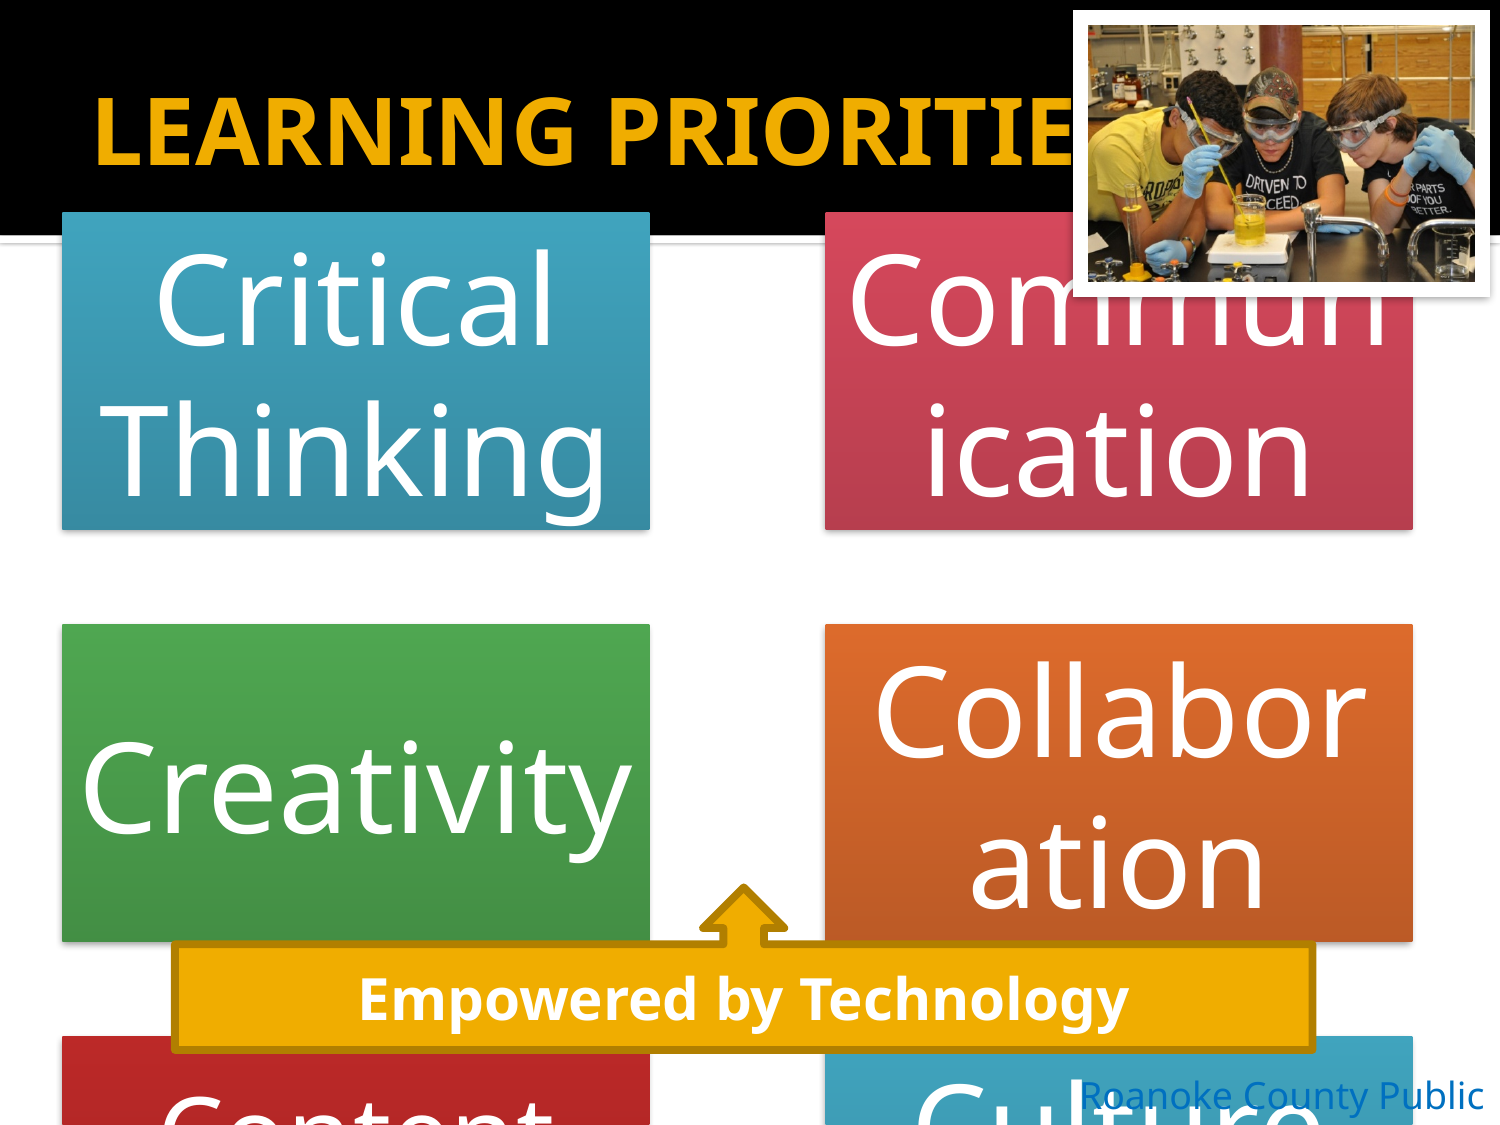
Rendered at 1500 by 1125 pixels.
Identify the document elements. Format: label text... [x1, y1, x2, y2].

picture [1087, 24, 1475, 283]
text_box Empowered by Technology [170, 963, 1317, 1054]
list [62, 212, 1413, 955]
title LEARNING PRIORITIES [75, 25, 1067, 210]
text_box Roanoke County Public Schools [974, 1064, 1500, 1125]
